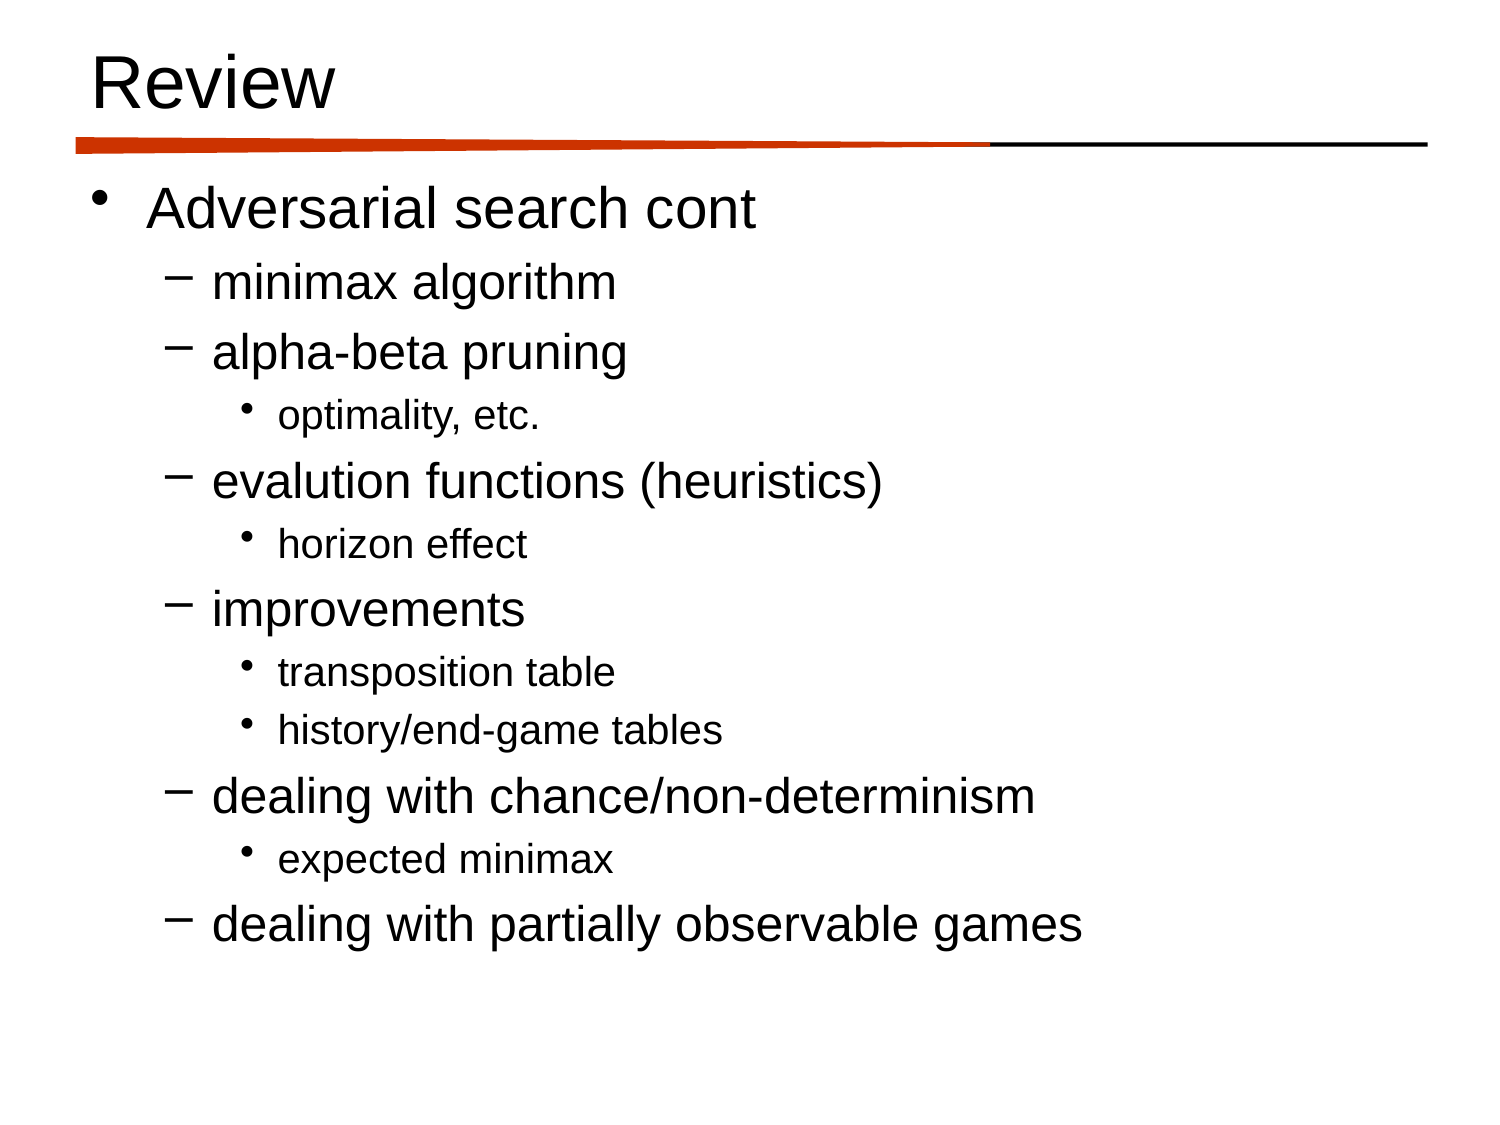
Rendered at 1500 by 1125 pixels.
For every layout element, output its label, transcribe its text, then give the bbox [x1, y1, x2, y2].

list Adversarial search cont minimax algorithm alpha-beta pruning optimality, etc. evalution functions (heuristics) horizon effect improvements transposition table history/end-game tables dealing with chance/non-determinism expected minimax dealing with partially observable games [74, 162, 1426, 1006]
title Review [74, 24, 1426, 133]
